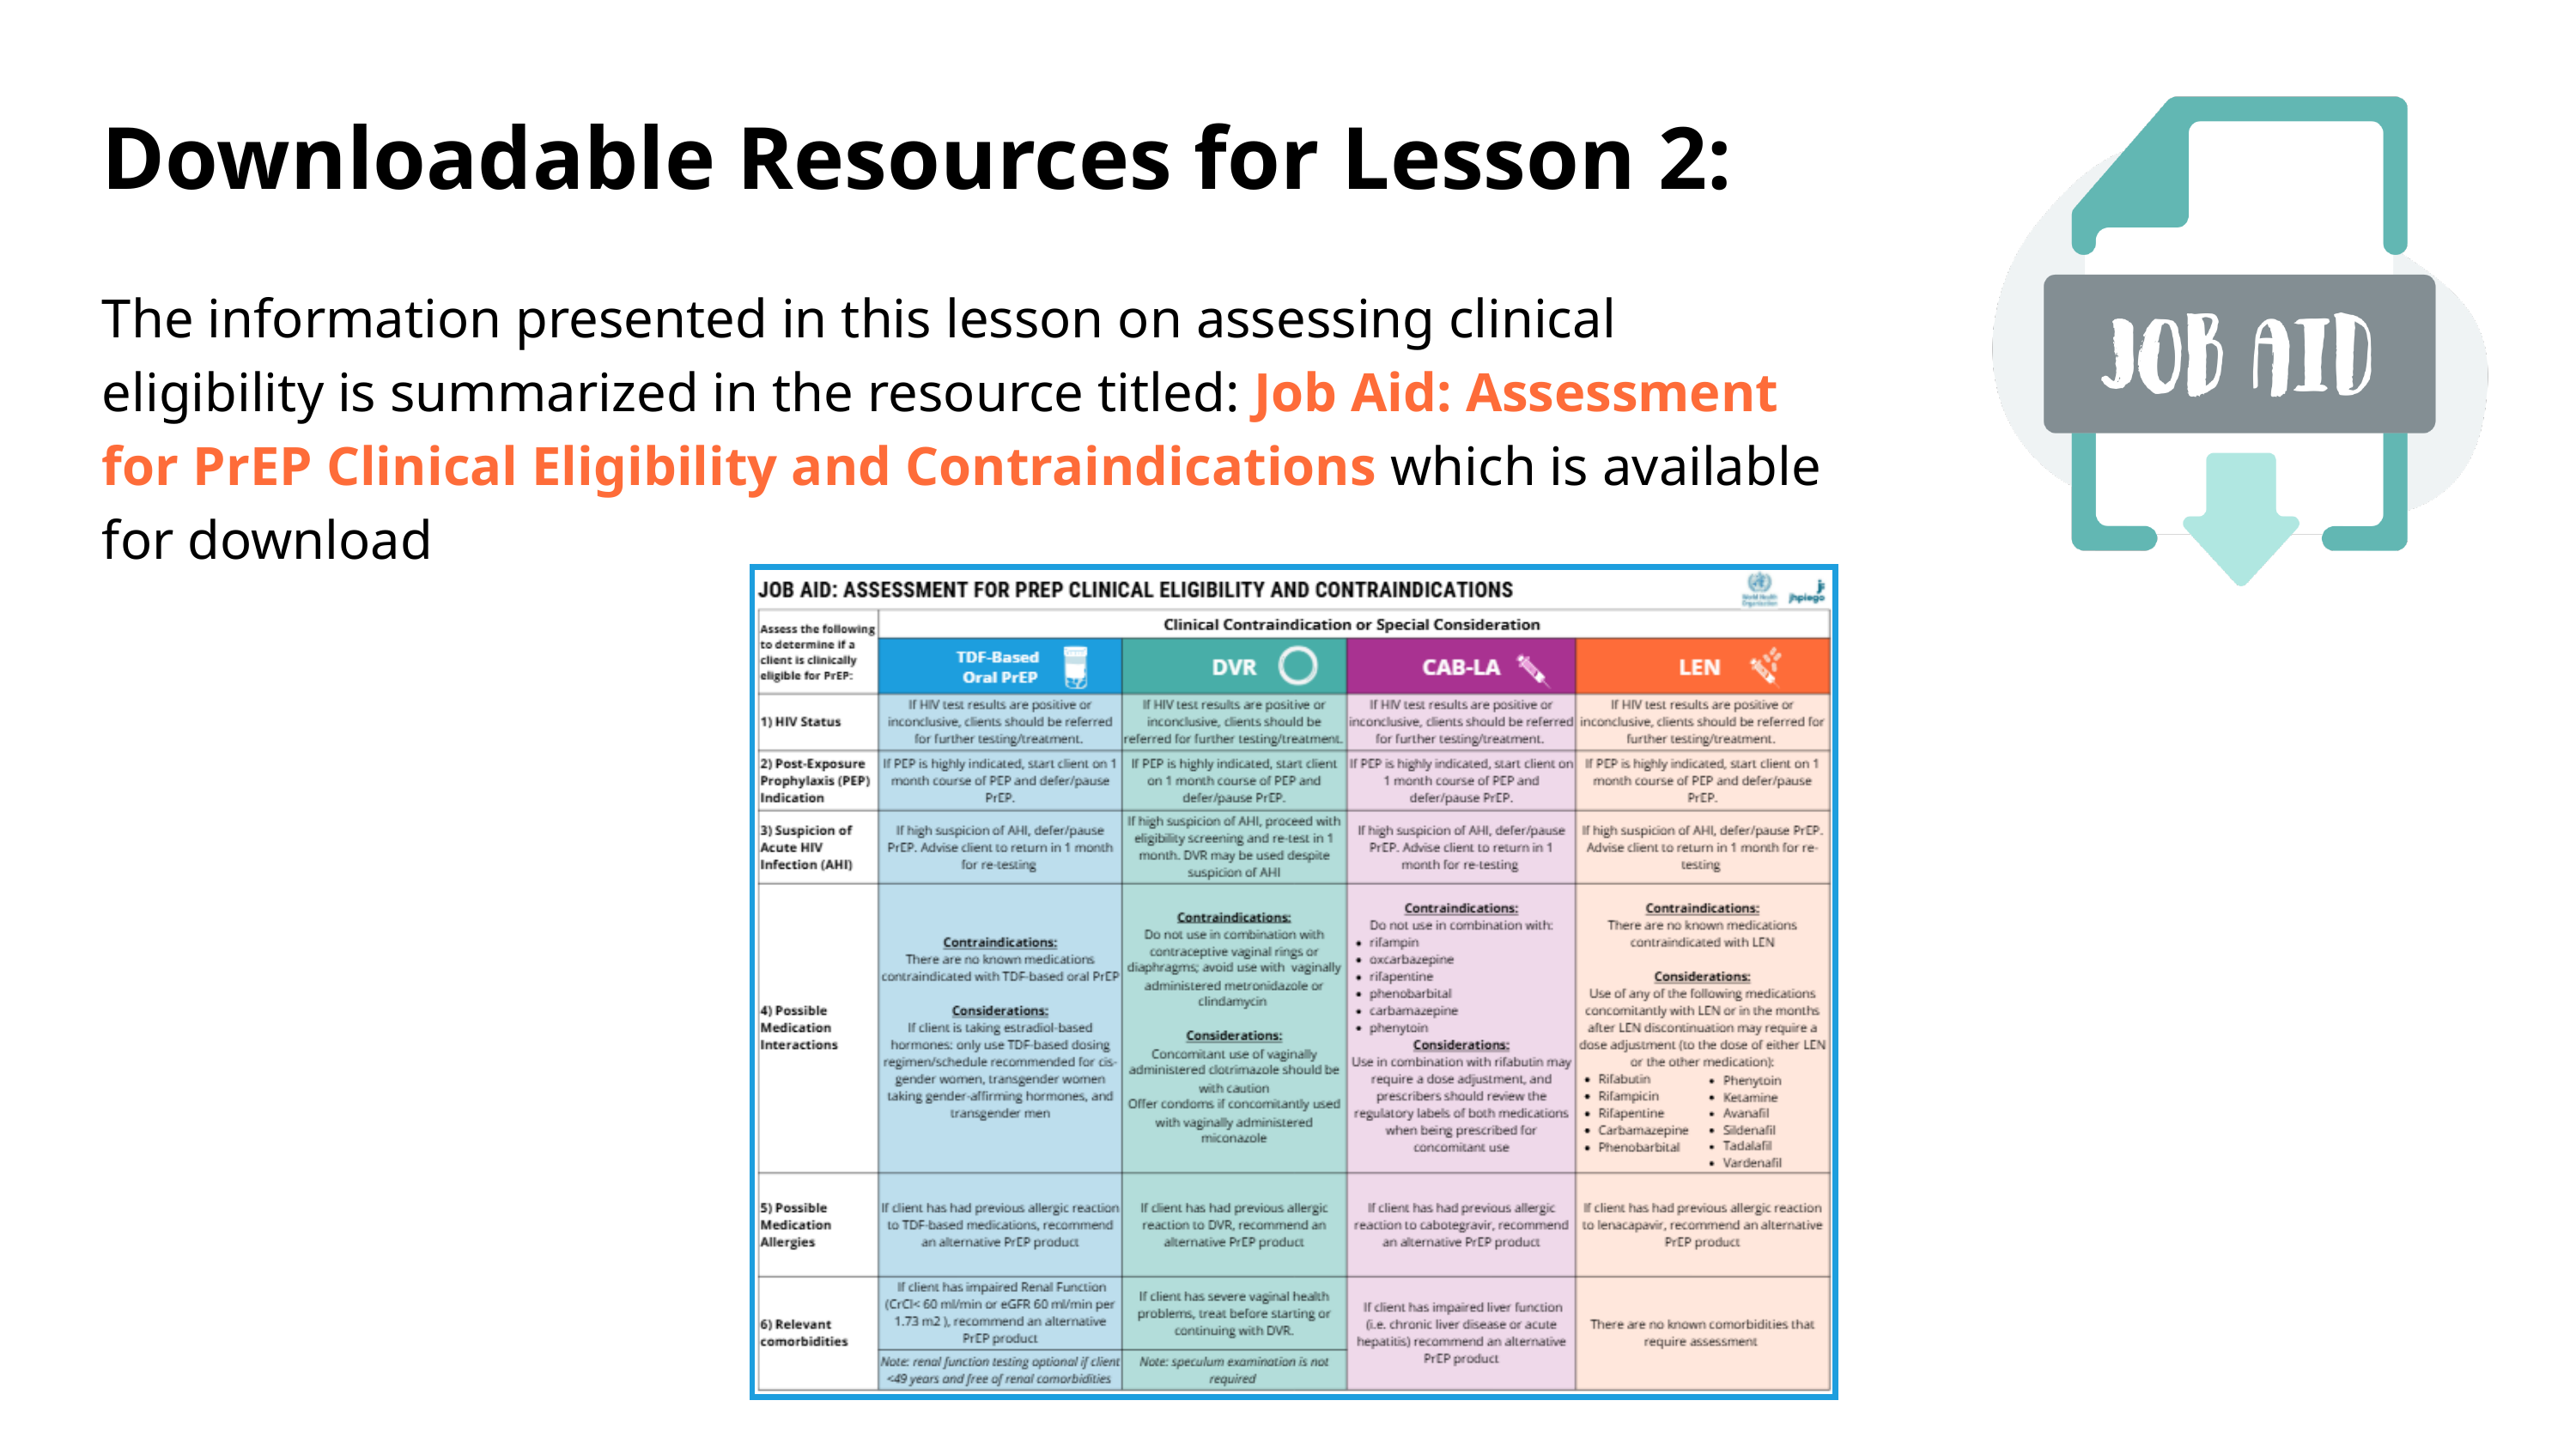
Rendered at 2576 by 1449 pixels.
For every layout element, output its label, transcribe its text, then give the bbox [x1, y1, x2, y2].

text_box Downloadable Resources for Lesson 2: [101, 86, 2286, 207]
text_box [1949, 38, 2530, 618]
text_box The information presented in this lesson on assessing clinical eligibility is summarized in the resource titled: Job Aid: Assessment for PrEP Clinical Eligibility and Contraindications which is available for download [101, 274, 1823, 570]
text_box [752, 567, 1836, 1397]
